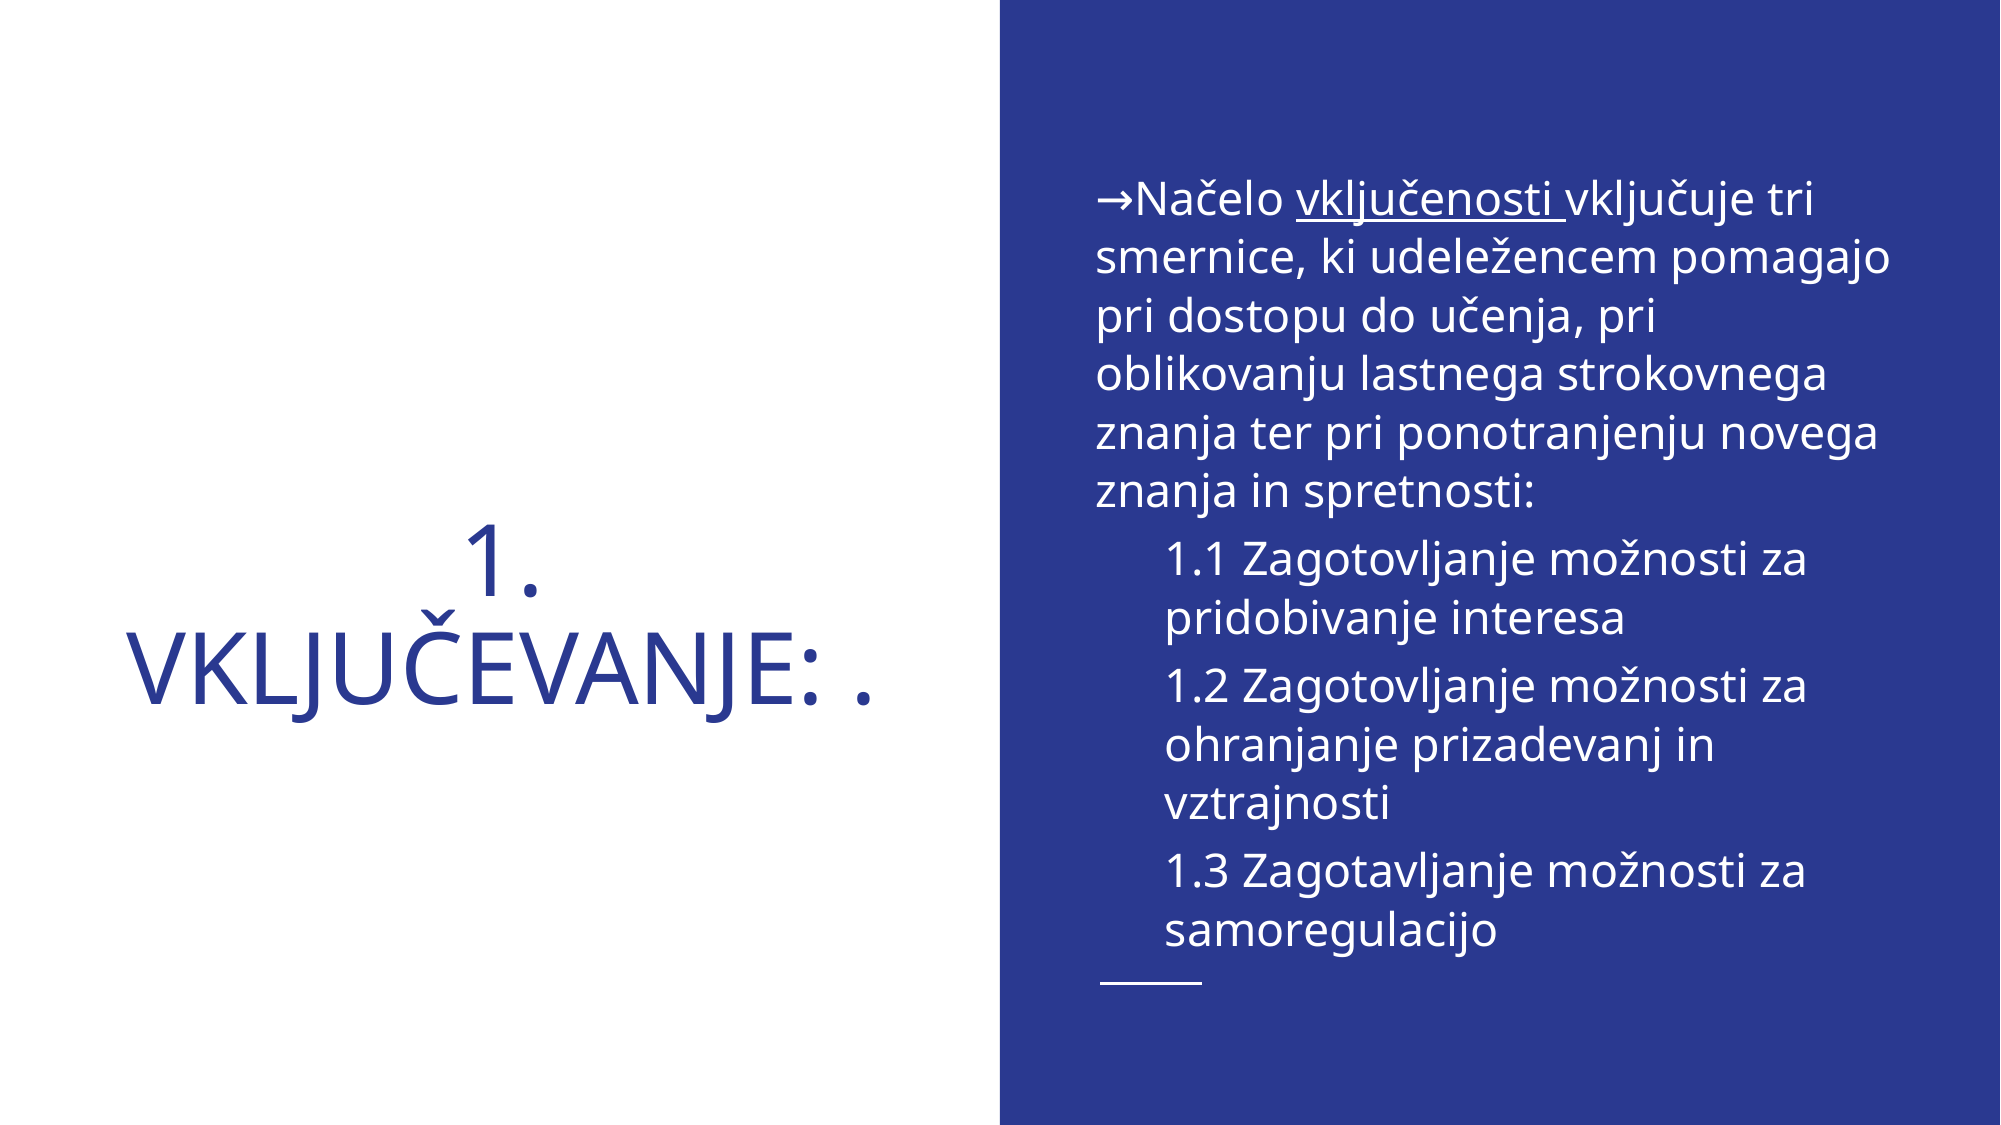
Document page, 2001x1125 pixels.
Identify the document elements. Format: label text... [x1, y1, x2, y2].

list →Načelo vključenosti vključuje tri smernice, ki udeležencem pomagajo pri dostopu do učenja, pri oblikovanju lastnega strokovnega znanja ter pri ponotranjenju novega znanja in spretnosti: 1.1 Zagotovljanje možnosti za pridobivanje interesa 1.2 Zagotovljanje možnosti za ohranjanje prizadevanj in vztrajnosti 1.3 Zagotavljanje možnosti za samoregulacijo [1080, 158, 1920, 967]
title 1. VKLJUČEVANJE: . [59, 391, 945, 734]
